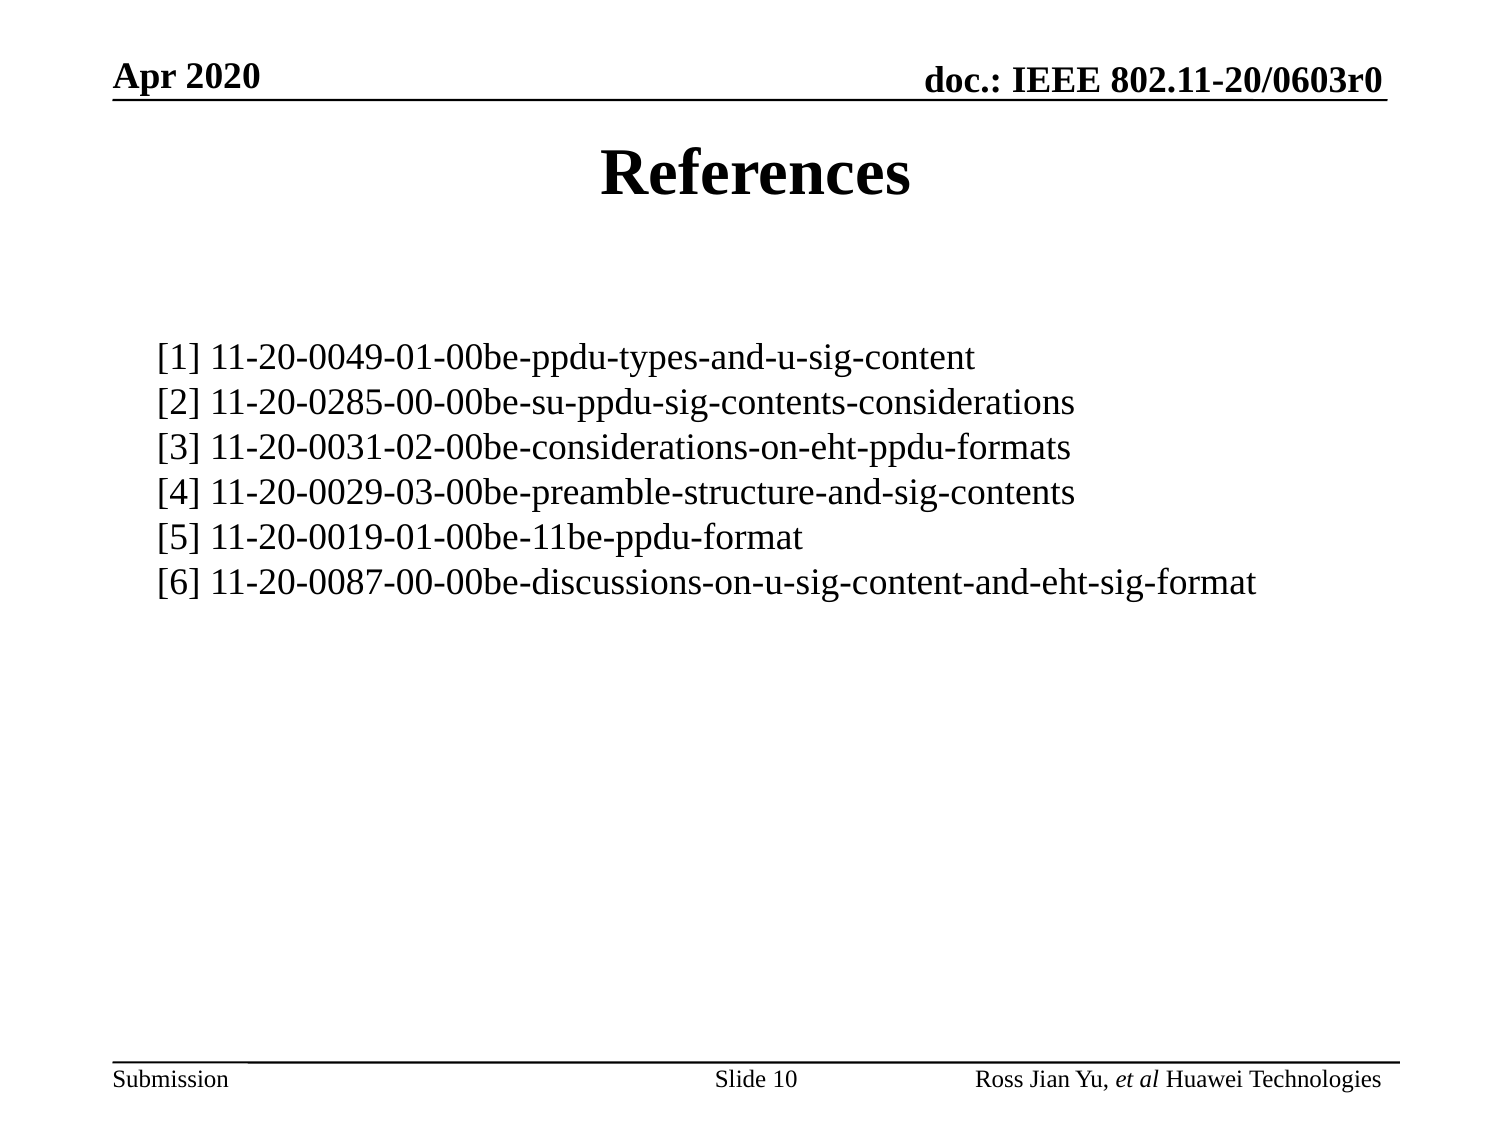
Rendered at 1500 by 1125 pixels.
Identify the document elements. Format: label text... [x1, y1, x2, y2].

text_box References [99, 124, 1413, 212]
slide_number Slide 10 [712, 1061, 800, 1093]
list [1] 11-20-0049-01-00be-ppdu-types-and-u-sig-content [2] 11-20-0285-00-00be-su-ppdu-sig-contents-considerations [3] 11-20-0031-02-00be-considerations-on-eht-ppdu-formats [4] 11-20-0029-03-00be-preamble-structure-and-sig-contents [5] 11-20-0019-01-00be-11be-ppdu-format [6] 11-20-0087-00-00be-discussions-on-u-sig-content-and-eht-sig-format [112, 324, 1388, 1001]
